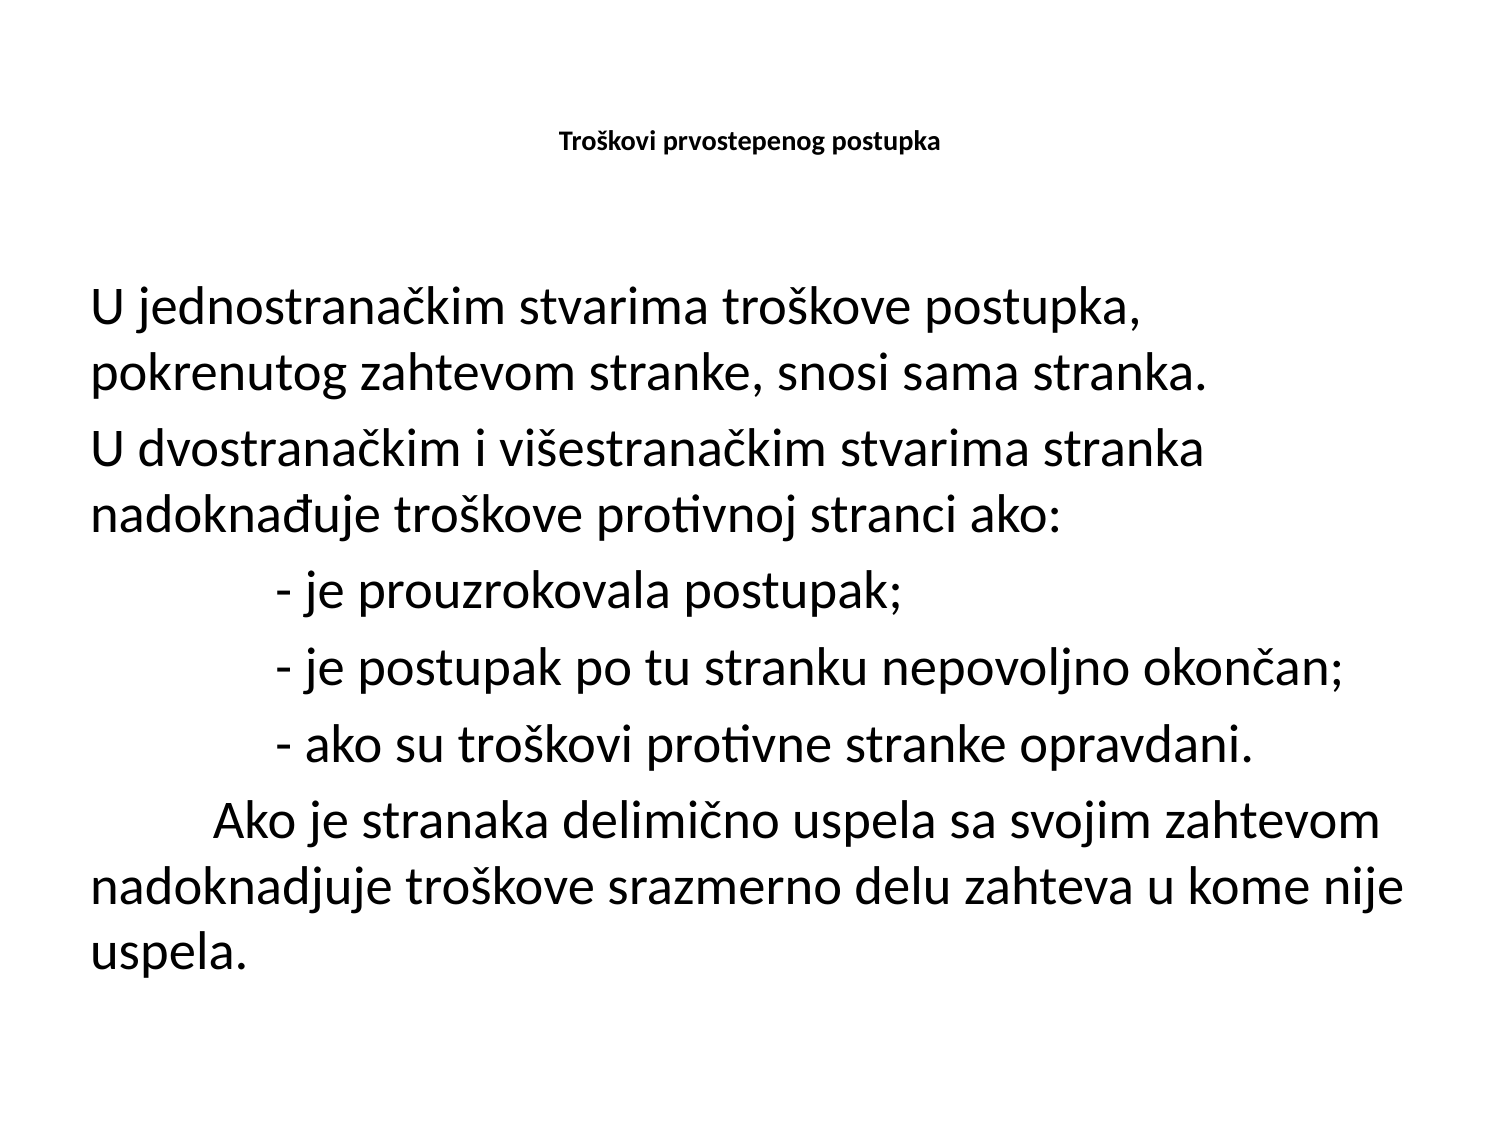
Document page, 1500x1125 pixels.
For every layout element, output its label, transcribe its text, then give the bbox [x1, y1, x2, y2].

list U jednostranačkim stvarima troškove postupka, pokrenutog zahtevom stranke, snosi sama stranka. U dvostranačkim i višestranačkim stvarima stranka nadoknađuje troškove protivnoj stranci ako: - je prouzrokovala postupak; - je postupak po tu stranku nepovoljno okončan; - ako su troškovi protivne stranke opravdani. Ako je stranaka delimično uspela sa svojim zahtevom nadoknadjuje troškove srazmerno delu zahteva u kome nije uspela. [75, 262, 1425, 1005]
title Troškovi prvostepenog postupka [75, 45, 1425, 233]
